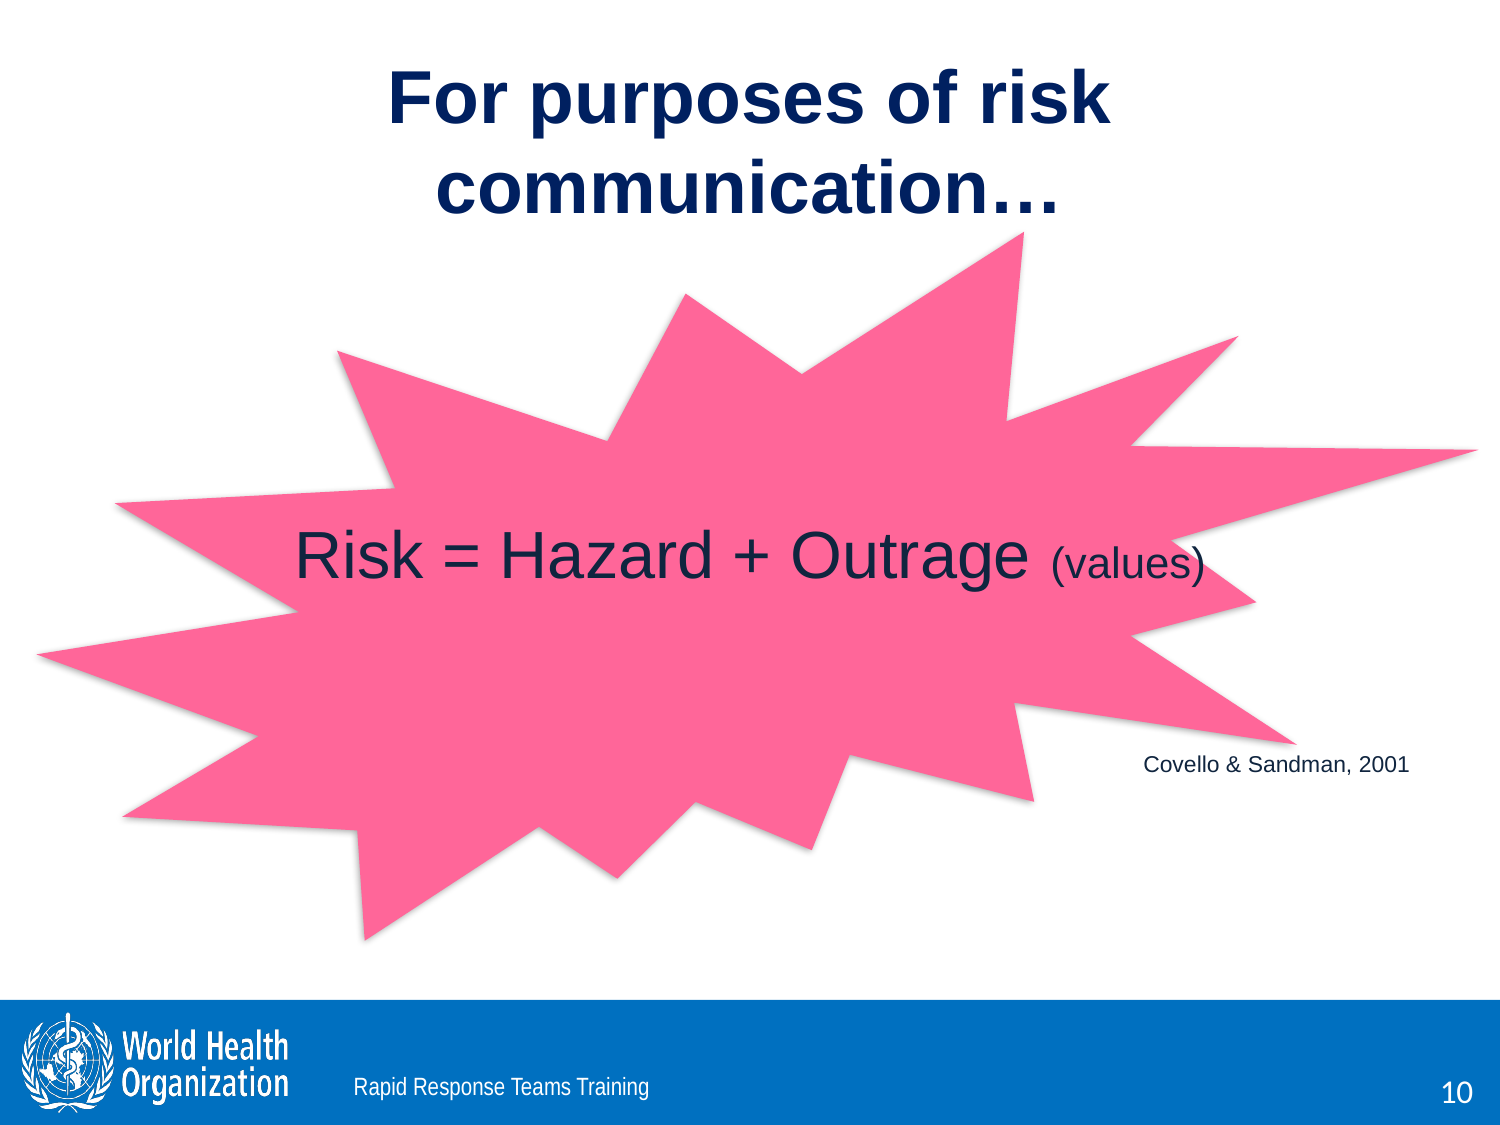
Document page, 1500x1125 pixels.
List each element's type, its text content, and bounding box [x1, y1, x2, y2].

title For purposes of risk communication… [75, 45, 1425, 233]
picture [21, 1012, 288, 1113]
list Risk = Hazard + Outrage (values) Covello & Sandman, 2001 [75, 262, 1425, 1005]
text_box [1425, 449, 1479, 466]
text_box [36, 648, 75, 669]
text_box [976, 233, 1024, 262]
